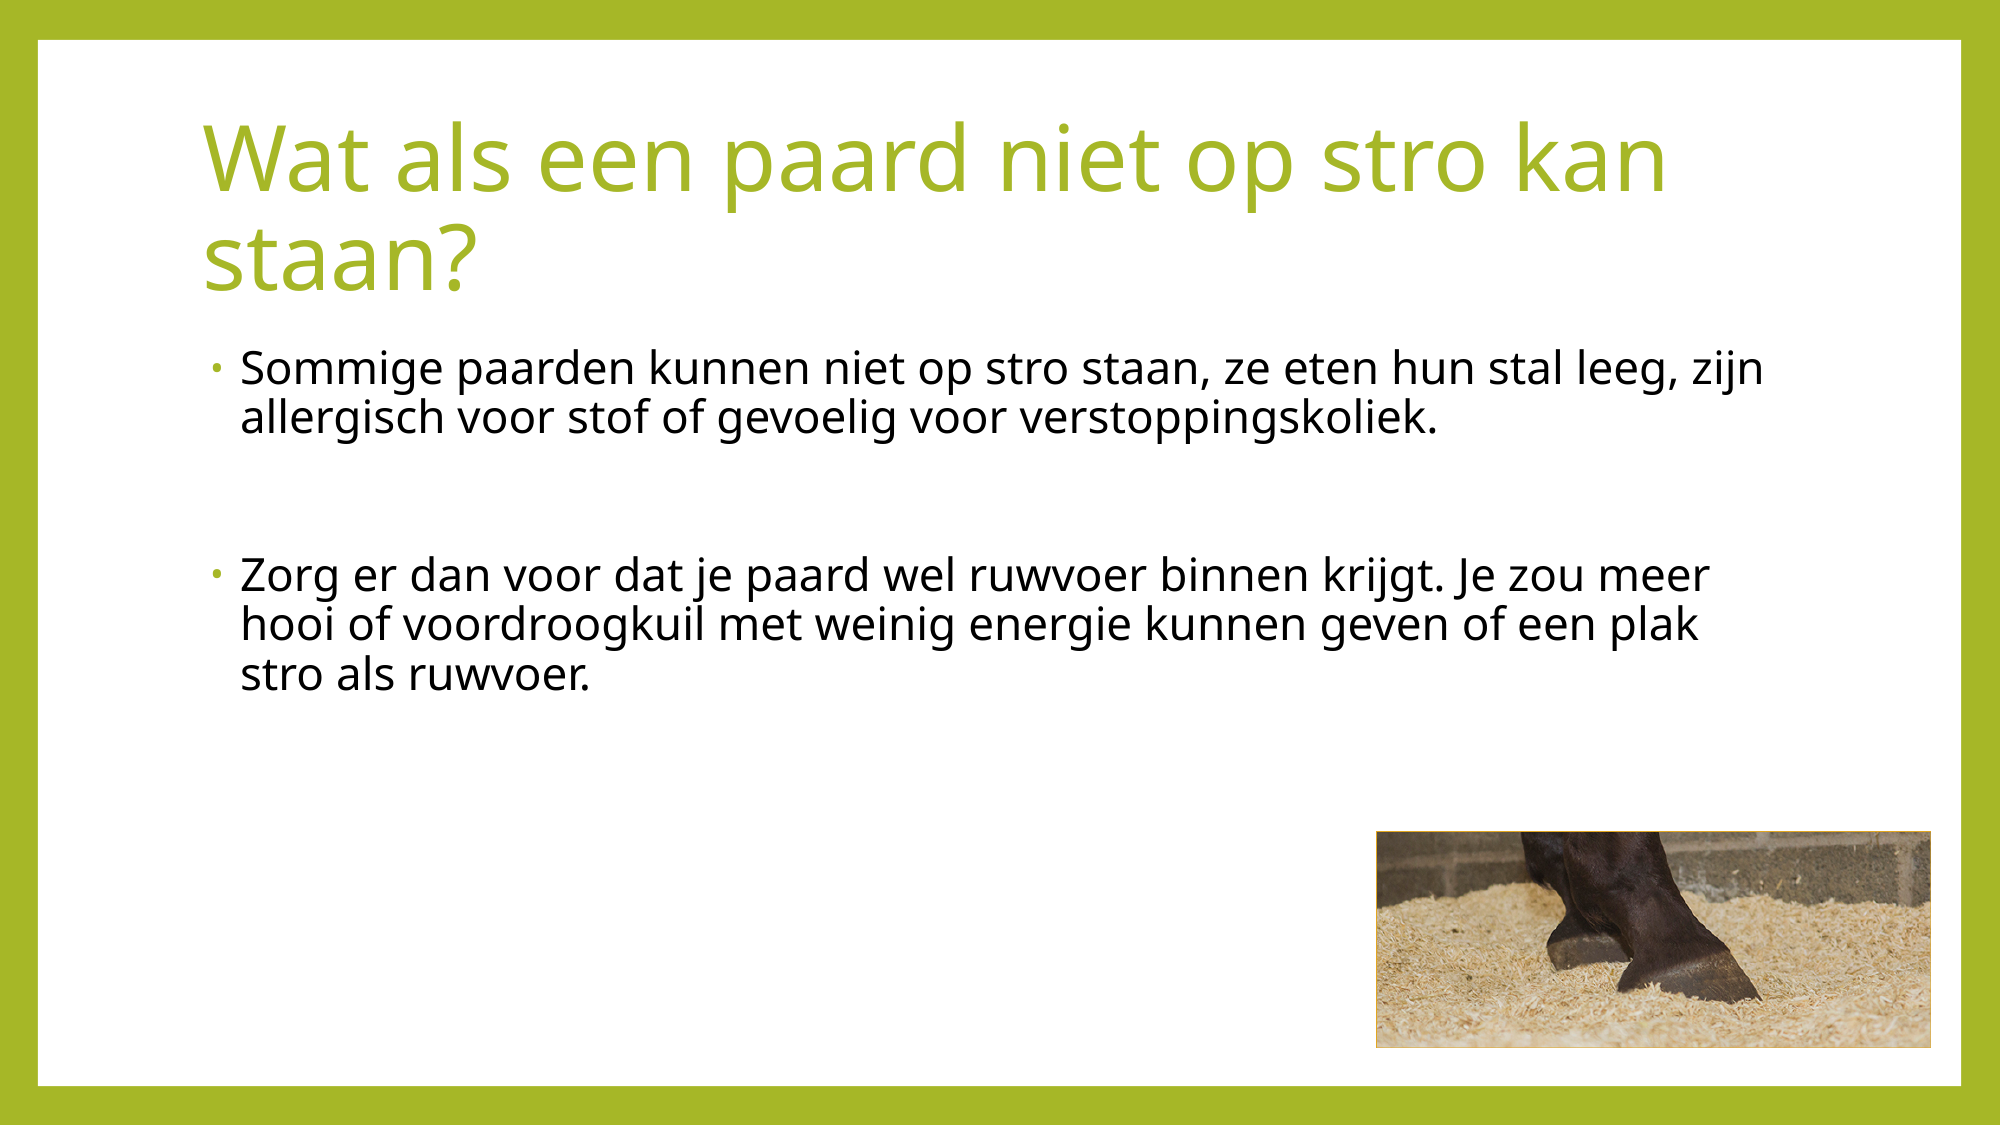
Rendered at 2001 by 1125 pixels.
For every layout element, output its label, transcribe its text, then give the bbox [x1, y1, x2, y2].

title Wat als een paard niet op stro kan staan? [187, 99, 1808, 323]
list Sommige paarden kunnen niet op stro staan, ze eten hun stal leeg, zijn allergisch voor stof of gevoelig voor verstoppingskoliek. Zorg er dan voor dat je paard wel ruwvoer binnen krijgt. Je zou meer hooi of voordroogkuil met weinig energie kunnen geven of een plak stro als ruwvoer. [187, 337, 1808, 1000]
picture [1376, 831, 1932, 1049]
